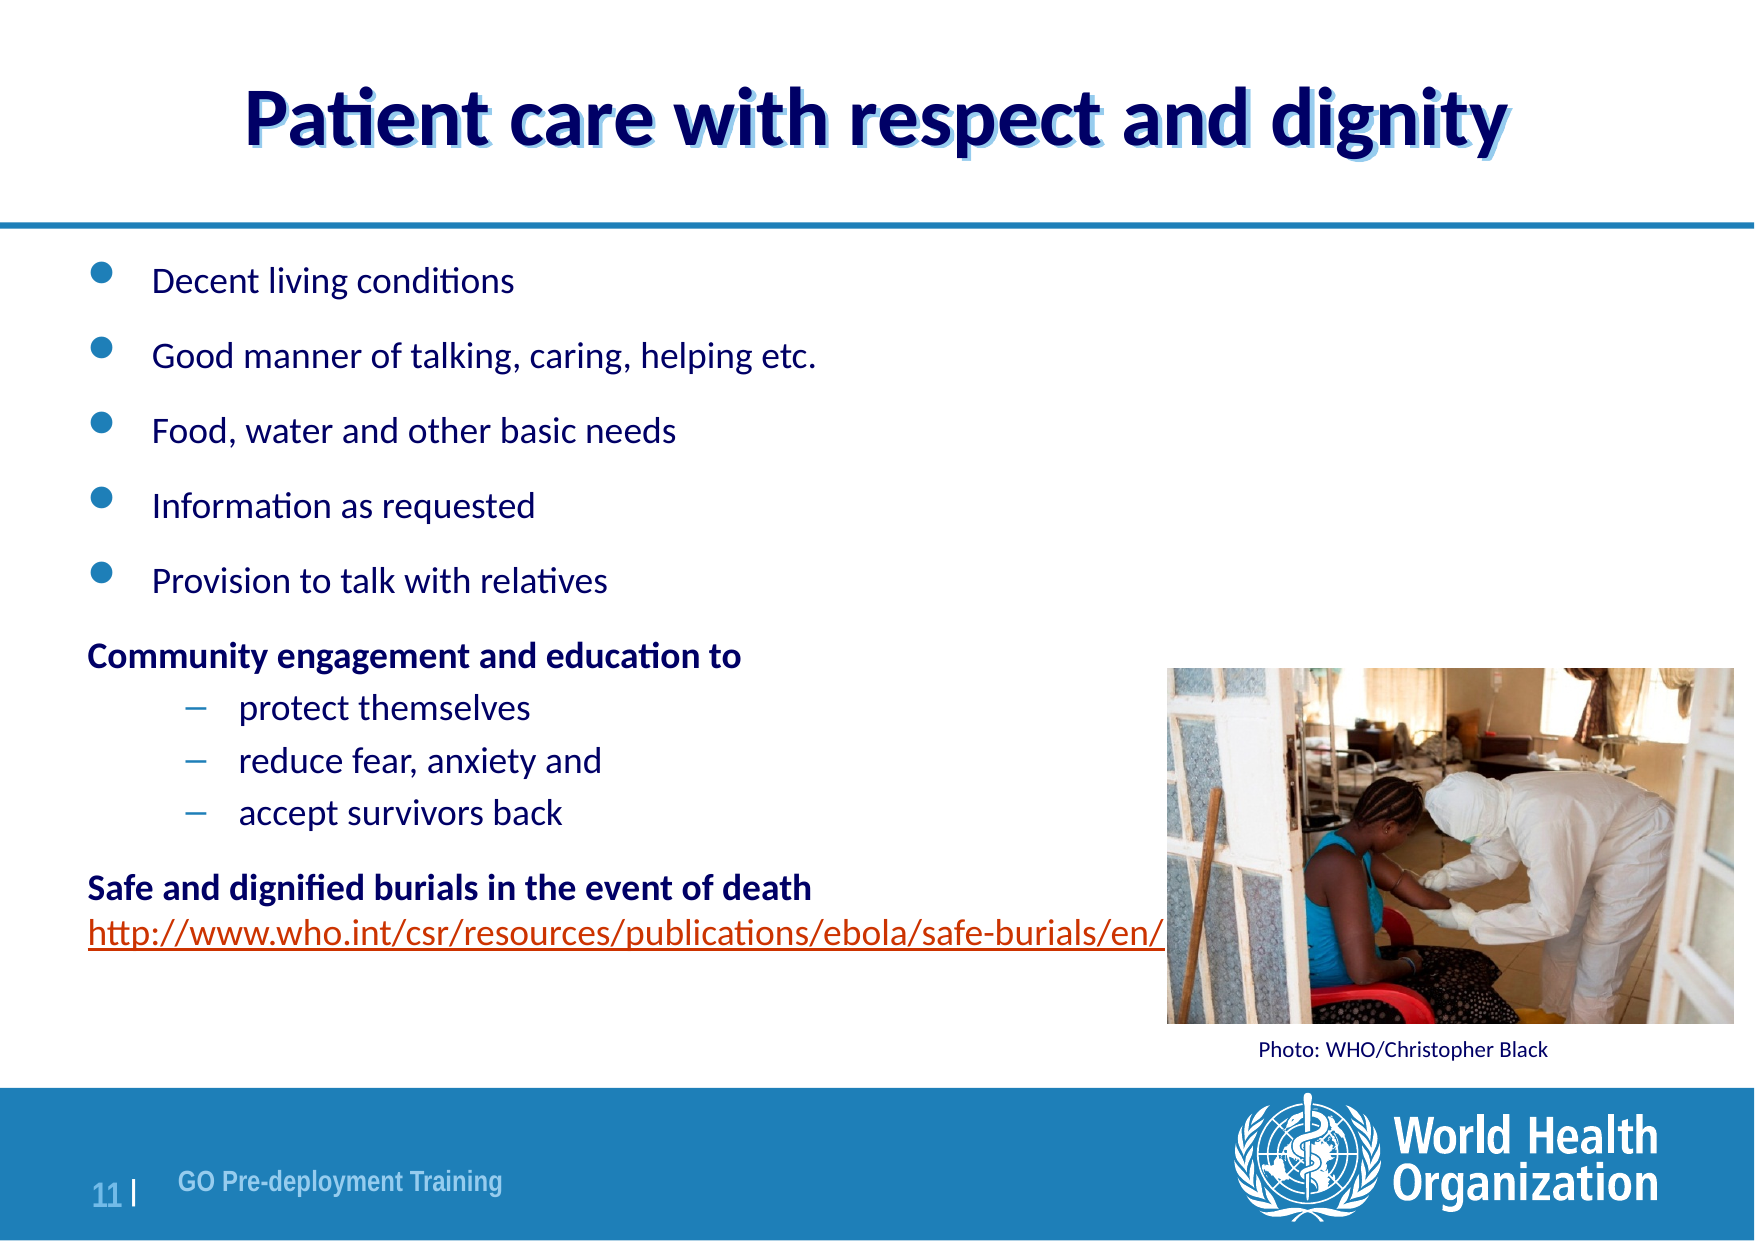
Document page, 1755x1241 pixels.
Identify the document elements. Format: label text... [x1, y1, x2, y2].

text_box Photo: WHO/Christopher Black [1241, 1033, 1567, 1071]
title Patient care with respect and dignity [0, 0, 1755, 224]
picture [1166, 667, 1735, 1025]
list Decent living conditions Good manner of talking, caring, helping etc. Food, water and other basic needs Information as requested Provision to talk with relatives Community engagement and education to protect themselves reduce fear, anxiety and accept survivors back Safe and dignified burials in the event of death http://www.who.int/csr/resources/publications/ebola/safe-burials/en/ [87, 255, 1667, 1073]
